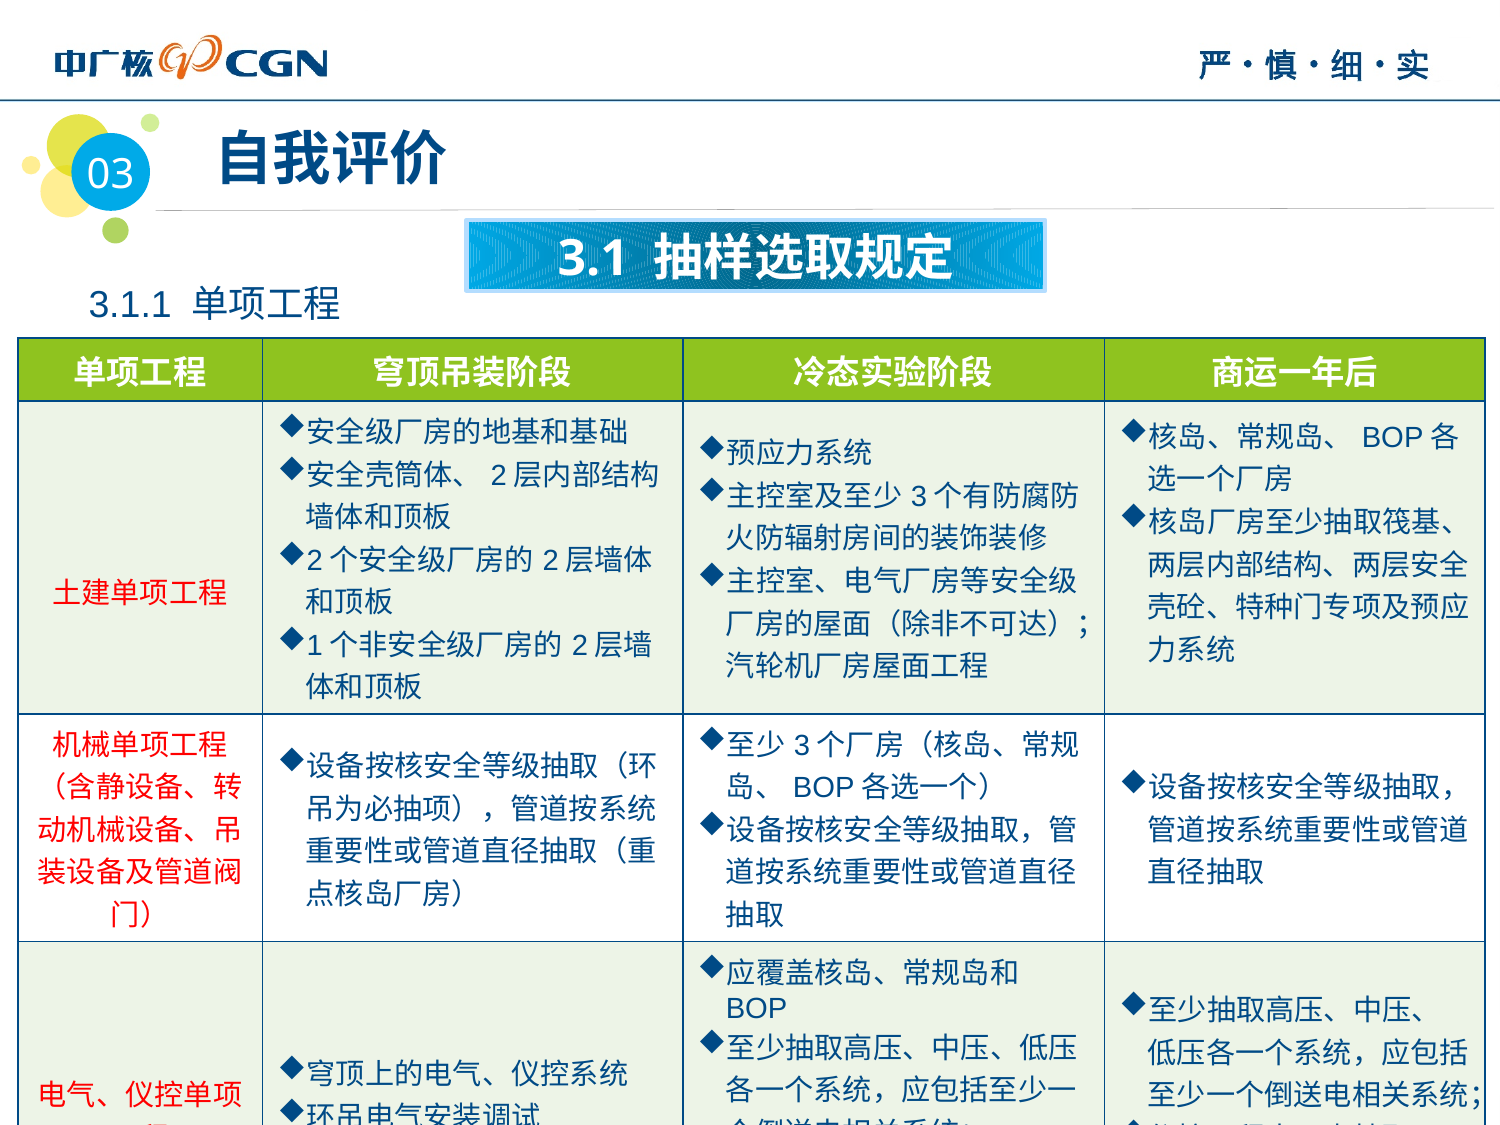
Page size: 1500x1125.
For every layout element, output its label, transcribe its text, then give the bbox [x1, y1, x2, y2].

table_cell 土建单项工程 [19, 402, 262, 713]
slide_number 22 [1486, 1047, 1495, 1107]
table_cell 电气、仪控单项工程 [19, 942, 262, 1125]
table_header 单项工程 [19, 339, 262, 400]
table_cell 应覆盖核岛、常规岛和BOP 至少抽取高压、中压、低压各一个系统，应包括至少一个倒送电相关系统； 仪控工程中至少抽取 DCS 系统一个，反应堆保护系统一个 [684, 942, 1104, 1125]
table_header 穹顶吊装阶段 [263, 339, 682, 400]
text_box 3.1 抽样选取规定 [466, 219, 1046, 291]
text_box 3.1.1 单项工程 [73, 267, 1436, 337]
text_box 自我评价 [160, 113, 1128, 199]
table_cell 至少3个厂房（核岛、常规岛、BOP各选一个） 设备按核安全等级抽取，管道按系统重要性或管道直径抽取 [684, 715, 1104, 941]
picture [0, 0, 1500, 1125]
table_header 商运一年后 [1105, 339, 1484, 400]
table_cell 安全级厂房的地基和基础 安全壳筒体、2层内部结构墙体和顶板 2个安全级厂房的2层墙体和顶板 1个非安全级厂房的2层墙体和顶板 [263, 402, 682, 713]
table_cell 核岛、常规岛、BOP各选一个厂房 核岛厂房至少抽取筏基、两层内部结构、两层安全壳砼、特种门专项及预应力系统 [1105, 402, 1484, 713]
table_cell 设备按核安全等级抽取（环吊为必抽项），管道按系统重要性或管道直径抽取（重点核岛厂房） [263, 715, 682, 941]
table_cell 设备按核安全等级抽取，管道按系统重要性或管道直径抽取 [1105, 715, 1484, 941]
table_cell 机械单项工程 （含静设备、转动机械设备、吊装设备及管道阀门） [19, 715, 262, 941]
table_cell 预应力系统 主控室及至少3个有防腐防火防辐射房间的装饰装修 主控室、电气厂房等安全级厂房的屋面（除非不可达）；汽轮机厂房屋面工程 [684, 402, 1104, 713]
table_header 冷态实验阶段 [684, 339, 1104, 400]
table_cell 穹顶上的电气、仪控系统 环吊电气安装调试 至少5个BOP子项 [263, 942, 682, 1125]
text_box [21, 113, 160, 244]
table_cell 至少抽取高压、中压、低压各一个系统，应包括至少一个倒送电相关系统； 仪控工程中至少抽取 DCS 系统一个，反应堆保护系统一个 [1105, 942, 1484, 1125]
